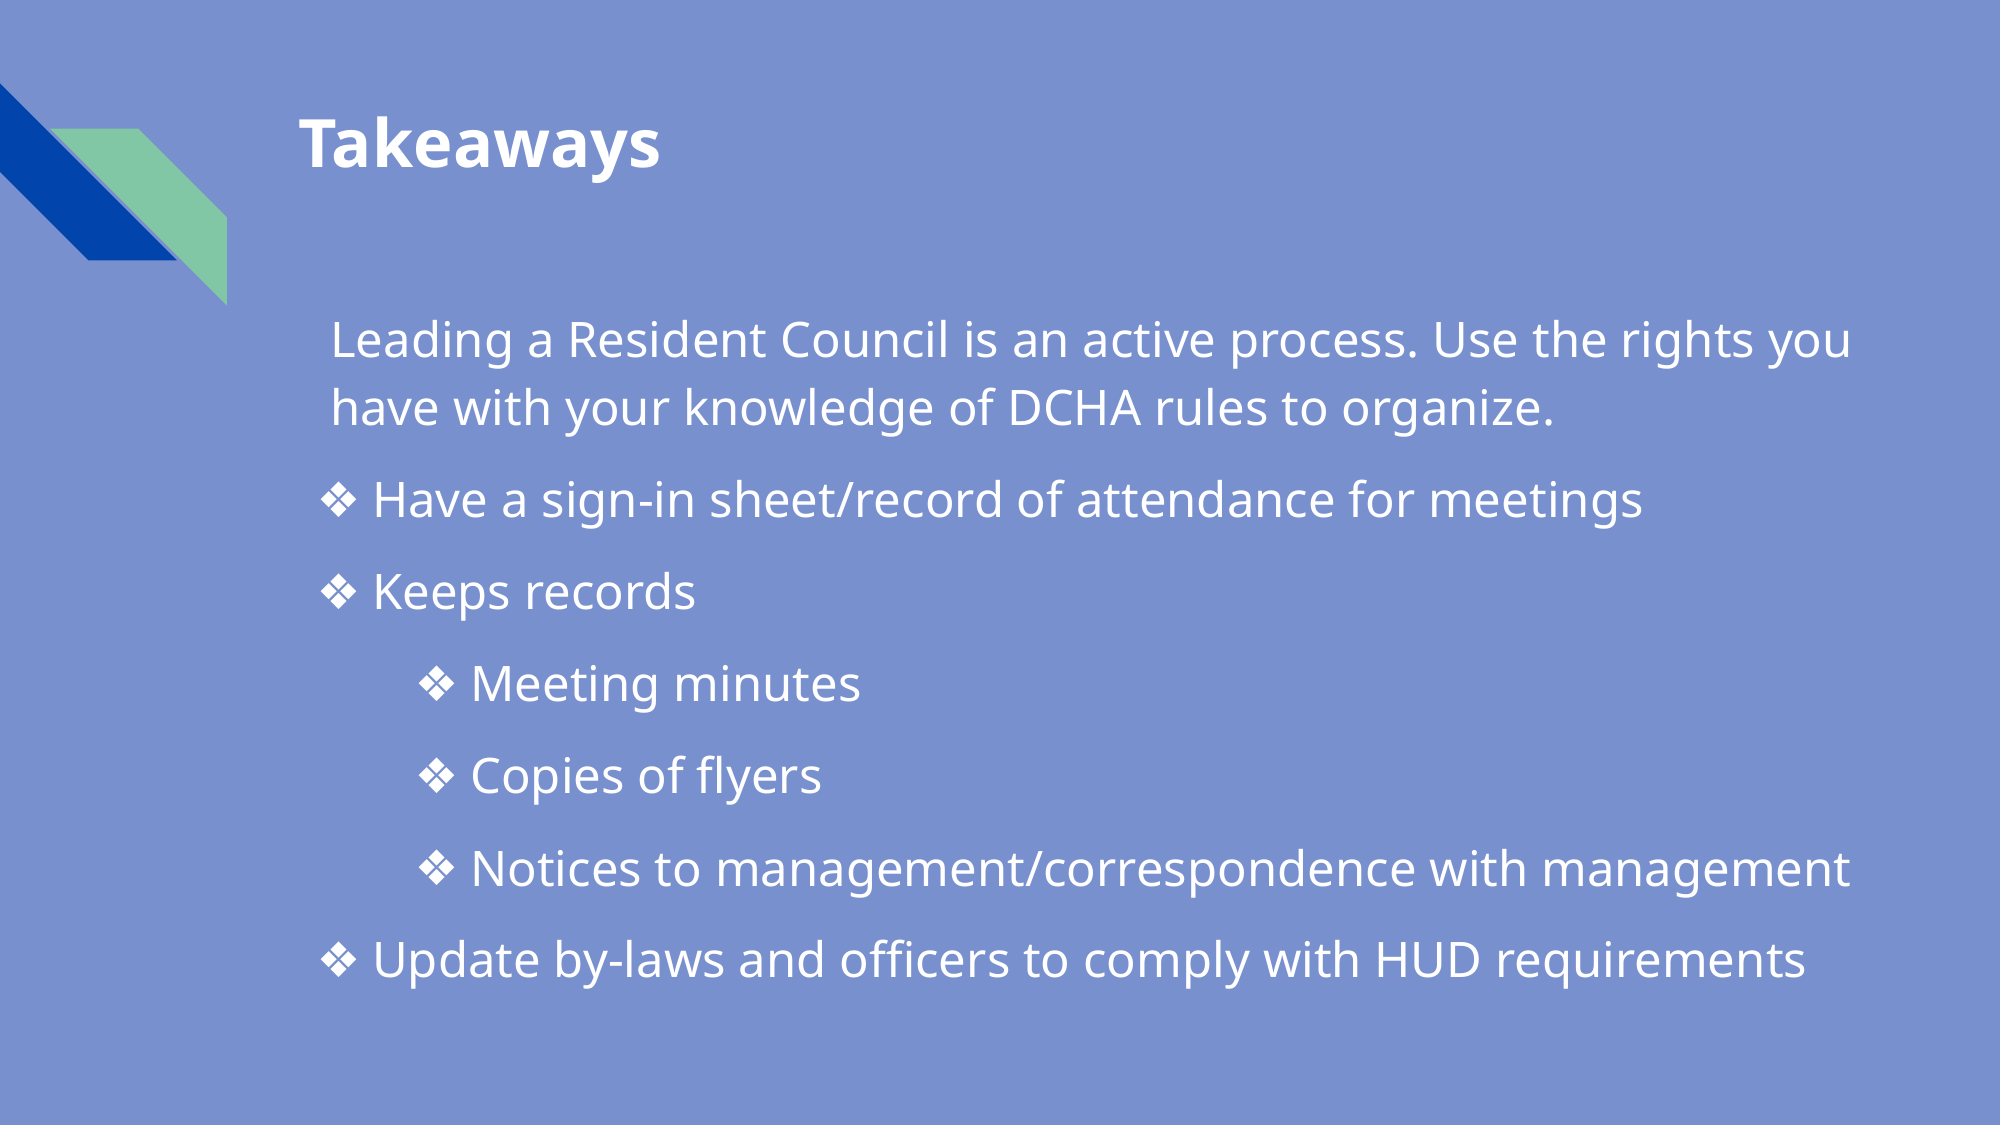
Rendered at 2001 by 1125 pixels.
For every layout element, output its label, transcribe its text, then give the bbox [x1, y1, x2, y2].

list Leading a Resident Council is an active process. Use the rights you have with your knowledge of DCHA rules to organize. Have a sign-in sheet/record of attendance for meetings Keeps records Meeting minutes Copies of flyers Notices to management/correspondence with management Update by-laws and officers to comply with HUD requirements [283, 285, 1872, 1016]
title Takeaways [283, 86, 1824, 237]
